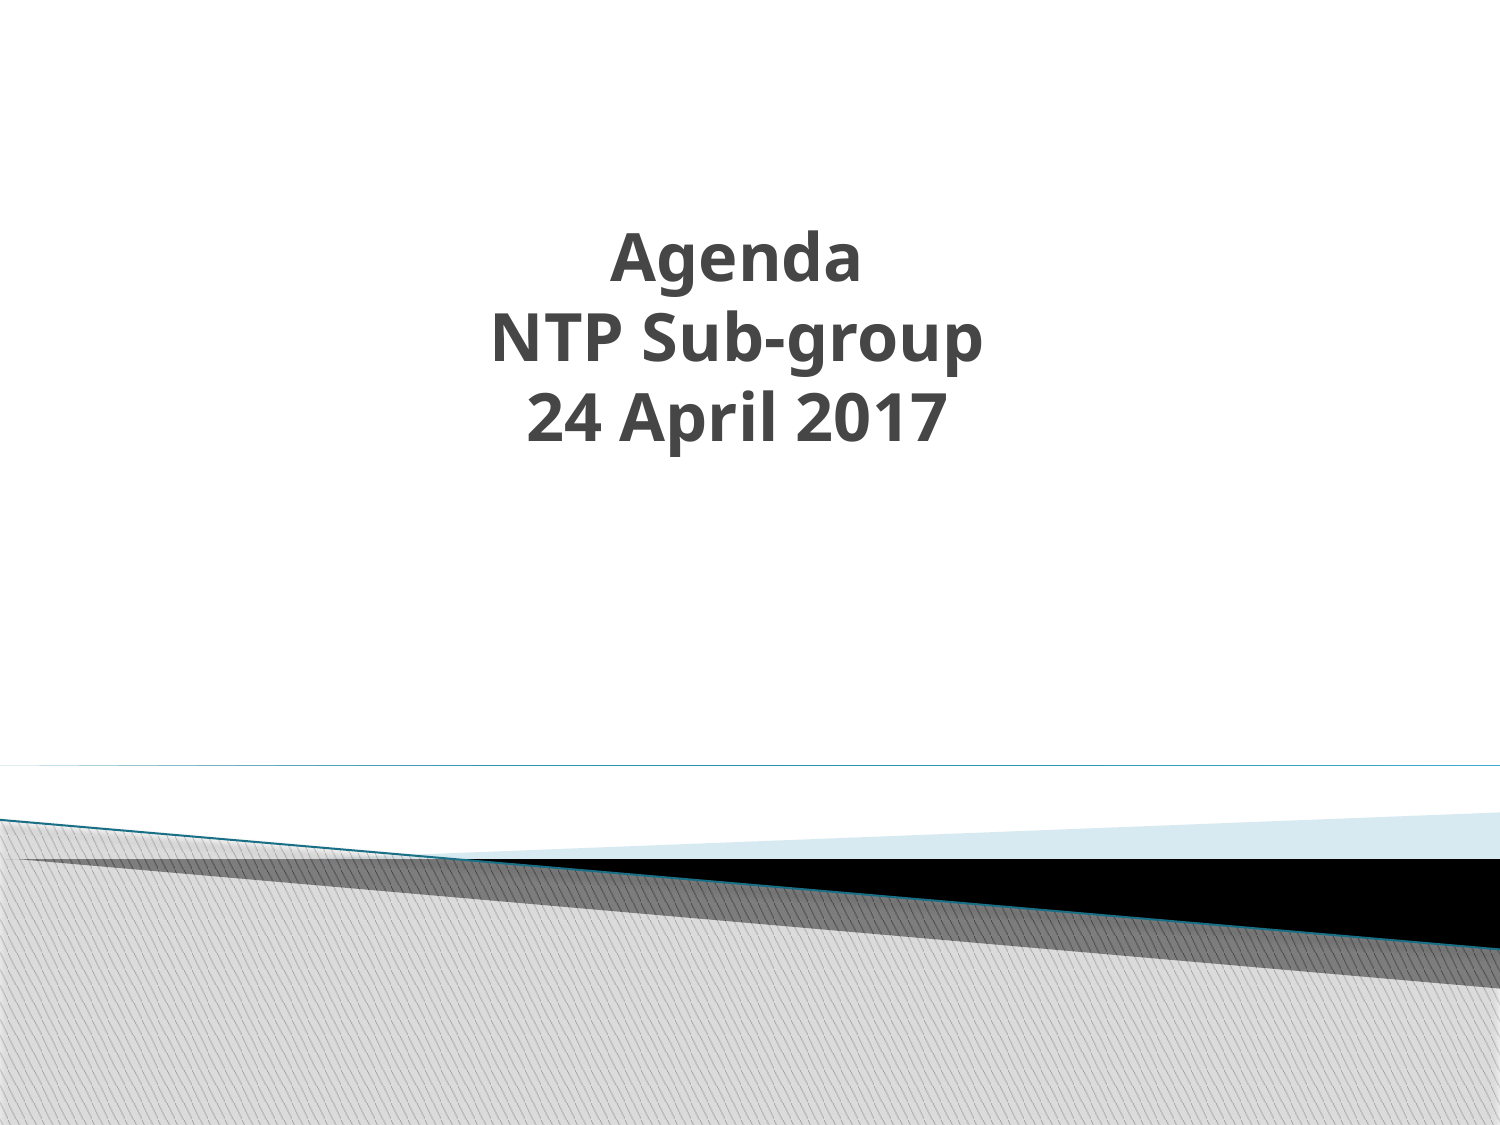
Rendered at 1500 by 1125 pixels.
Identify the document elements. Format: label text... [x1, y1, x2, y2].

title Agenda NTP Sub-group 24 April 2017 [99, 200, 1375, 463]
picture [5, 859, 1500, 989]
